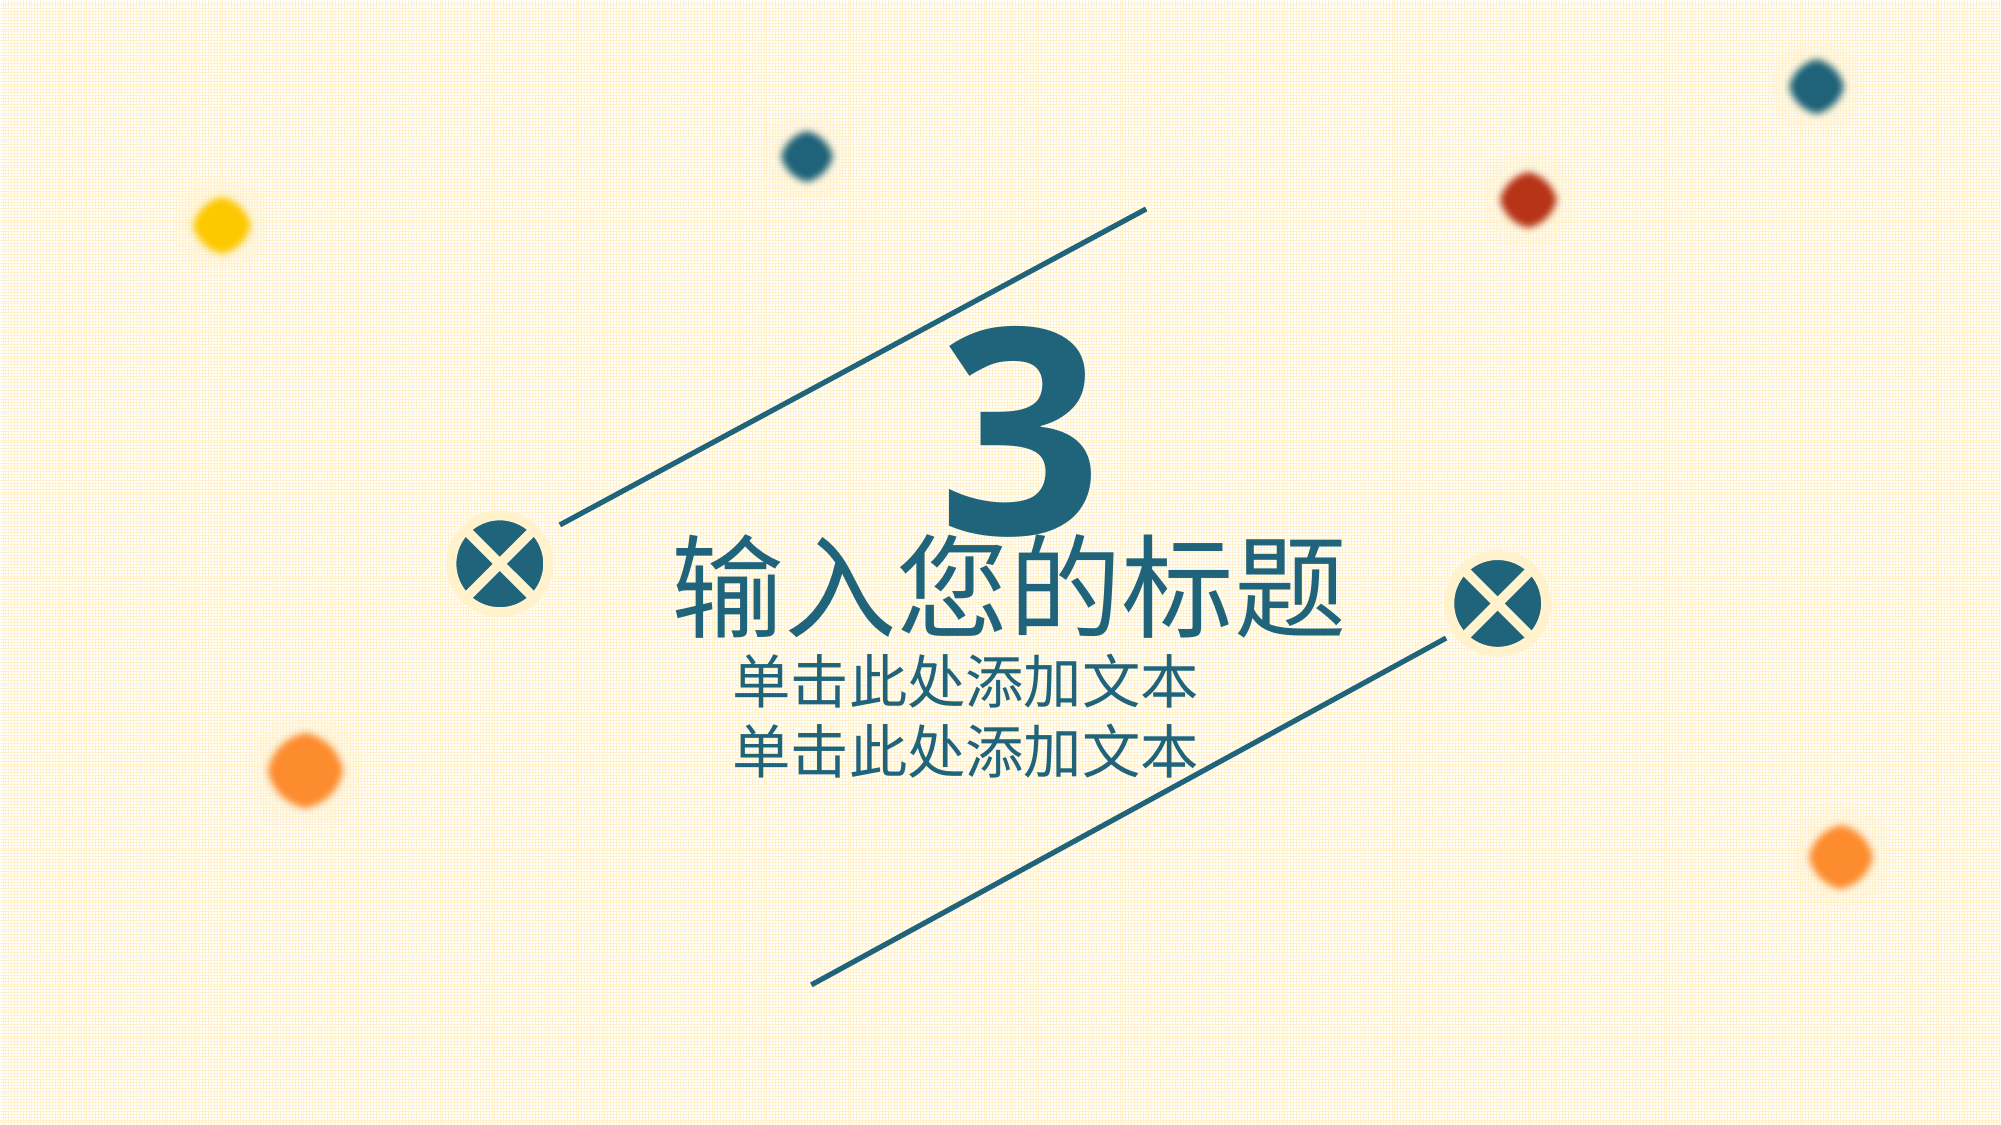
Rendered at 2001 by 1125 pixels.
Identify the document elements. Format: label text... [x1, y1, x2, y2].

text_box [811, 638, 1446, 985]
text_box [450, 514, 550, 614]
text_box [787, 137, 827, 176]
text_box [274, 739, 338, 803]
text_box [1448, 554, 1548, 653]
text_box [1815, 831, 1867, 884]
text_box 单击此处添加文本 单击此处添加文本 [717, 638, 811, 793]
text_box [1795, 65, 1838, 108]
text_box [559, 208, 1147, 525]
text_box [199, 203, 245, 248]
text_box [1506, 178, 1551, 223]
text_box 输入您的标题 [656, 509, 1449, 660]
